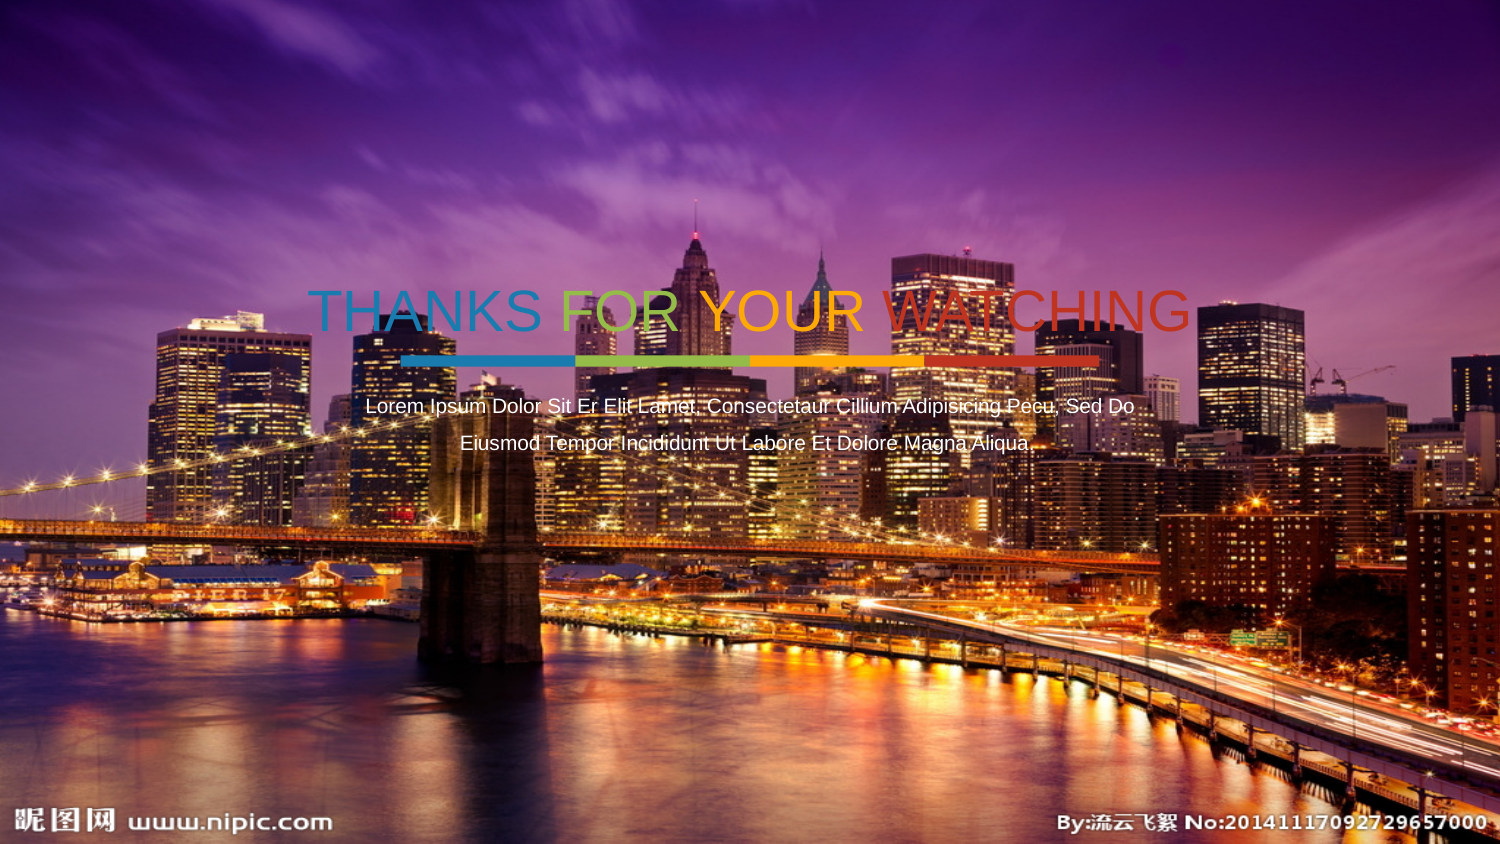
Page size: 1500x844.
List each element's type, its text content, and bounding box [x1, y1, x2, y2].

text_box Lorem Ipsum Dolor Sit Er Elit Lamet, Consectetaur Cillium Adipisicing Pecu, Sed Do Eiusmod Tempor Incididunt Ut Labore Et Dolore Magna Aliqua. [332, 372, 1168, 463]
text_box THANKS FOR YOUR WATCHING [266, 265, 1234, 351]
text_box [400, 355, 1100, 367]
picture [0, 0, 1500, 844]
